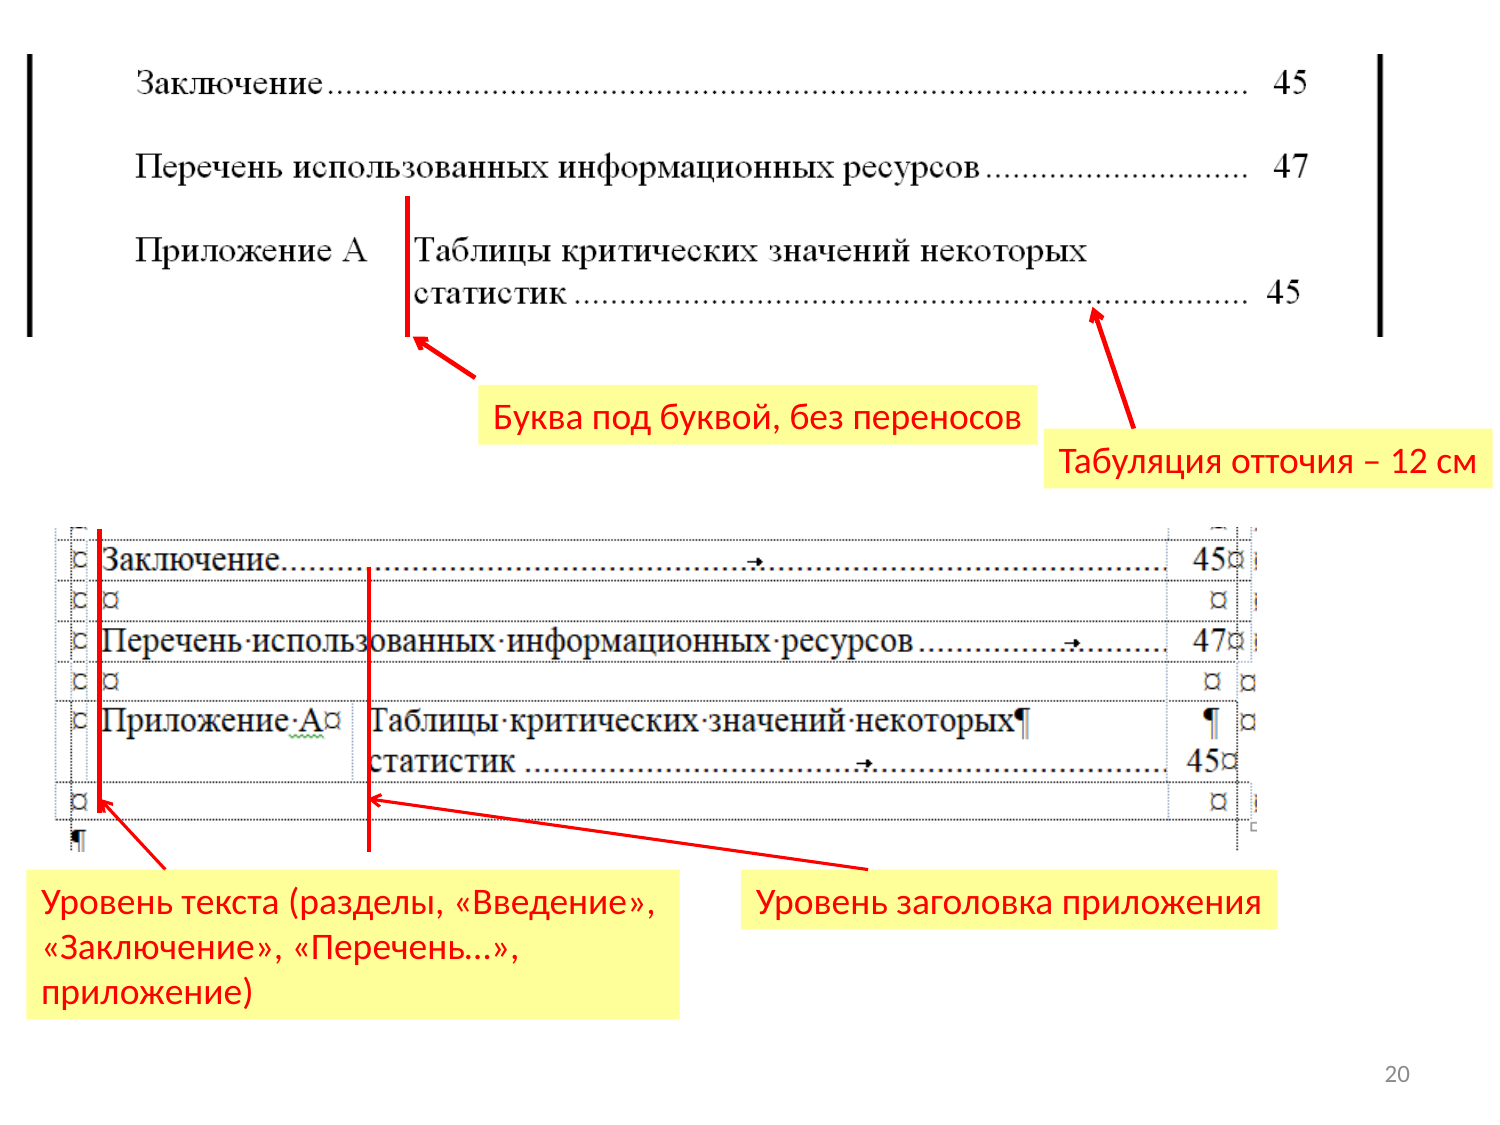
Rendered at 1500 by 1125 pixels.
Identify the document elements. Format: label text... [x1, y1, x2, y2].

text_box Уровень заголовка приложения [741, 869, 1278, 930]
picture [17, 54, 1402, 337]
text_box Уровень текста (разделы, «Введение», «Заключение», «Перечень…», приложение) [26, 869, 680, 1020]
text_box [367, 798, 869, 870]
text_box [412, 336, 476, 379]
text_box Буква под буквой, без переносов [478, 384, 1038, 445]
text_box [99, 798, 166, 870]
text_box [1092, 306, 1135, 429]
picture [41, 526, 1258, 853]
text_box Табуляция отточия – 12 см [1043, 428, 1493, 489]
slide_number 20 [1074, 1042, 1425, 1103]
